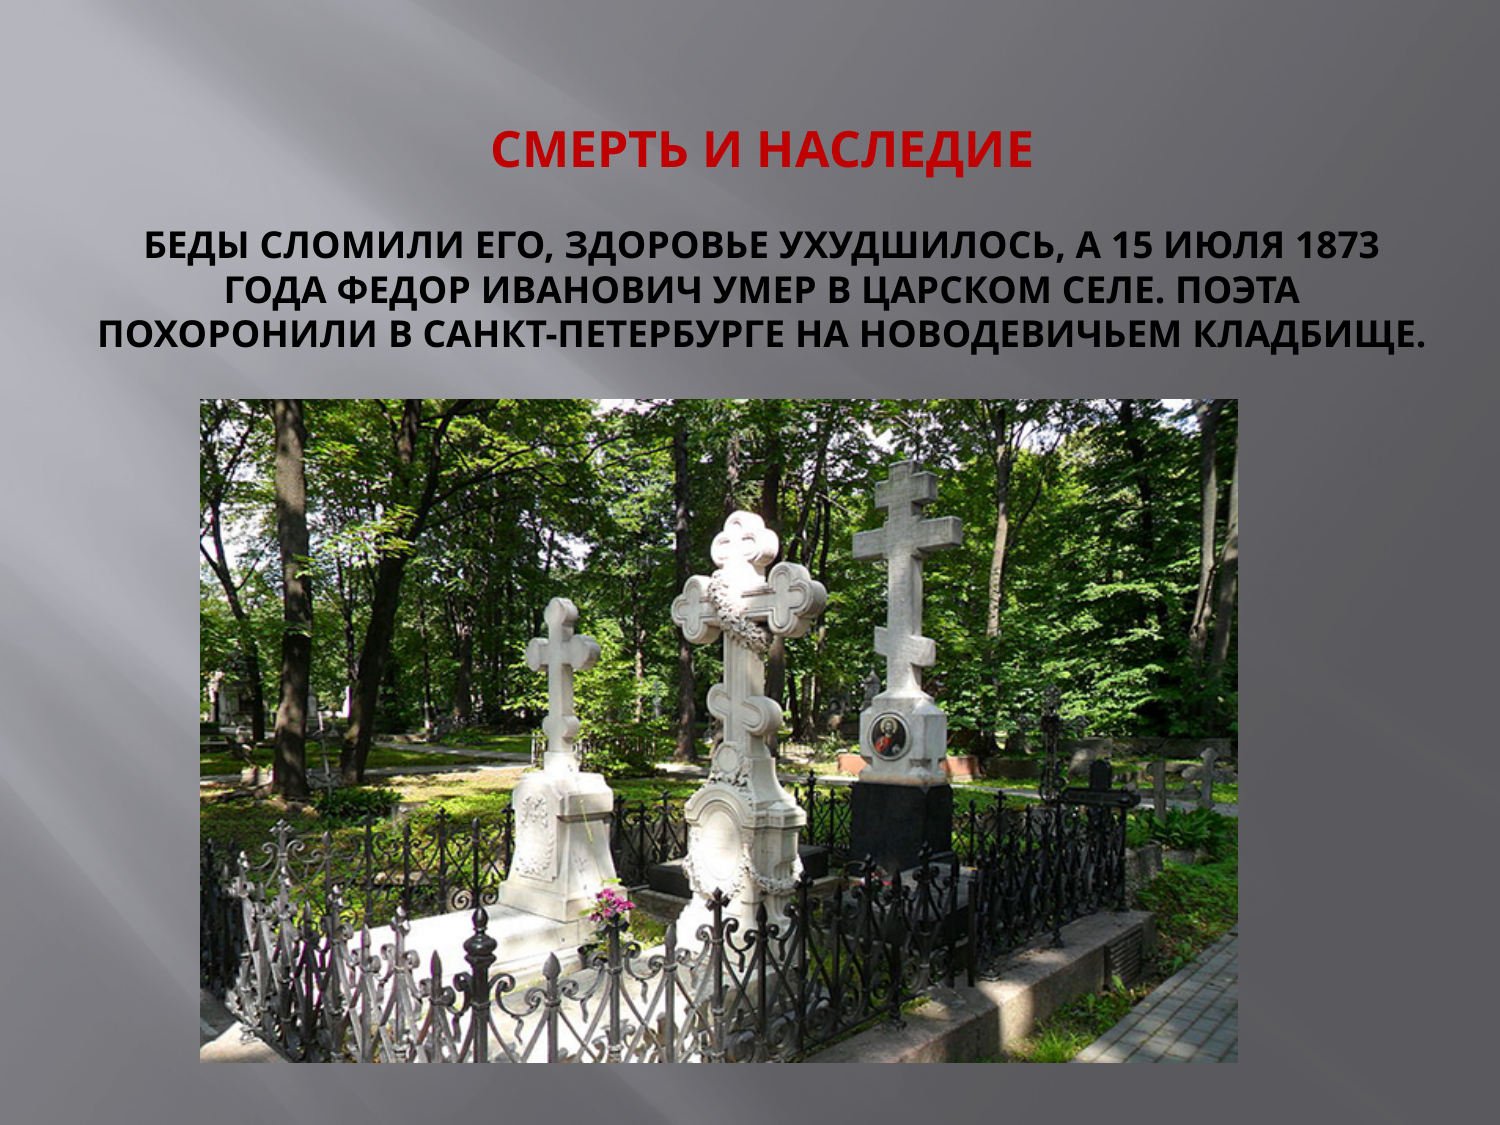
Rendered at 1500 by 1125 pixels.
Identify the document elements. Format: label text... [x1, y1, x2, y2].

picture [199, 399, 1238, 1063]
title Смерть и наследие Беды сломили его, здоровье ухудшилось, а 15 июля 1873 года Федор Иванович умер в Царском Селе. Поэта похоронили в Санкт-Петербурге на Новодевичьем кладбище. [87, 99, 1438, 400]
